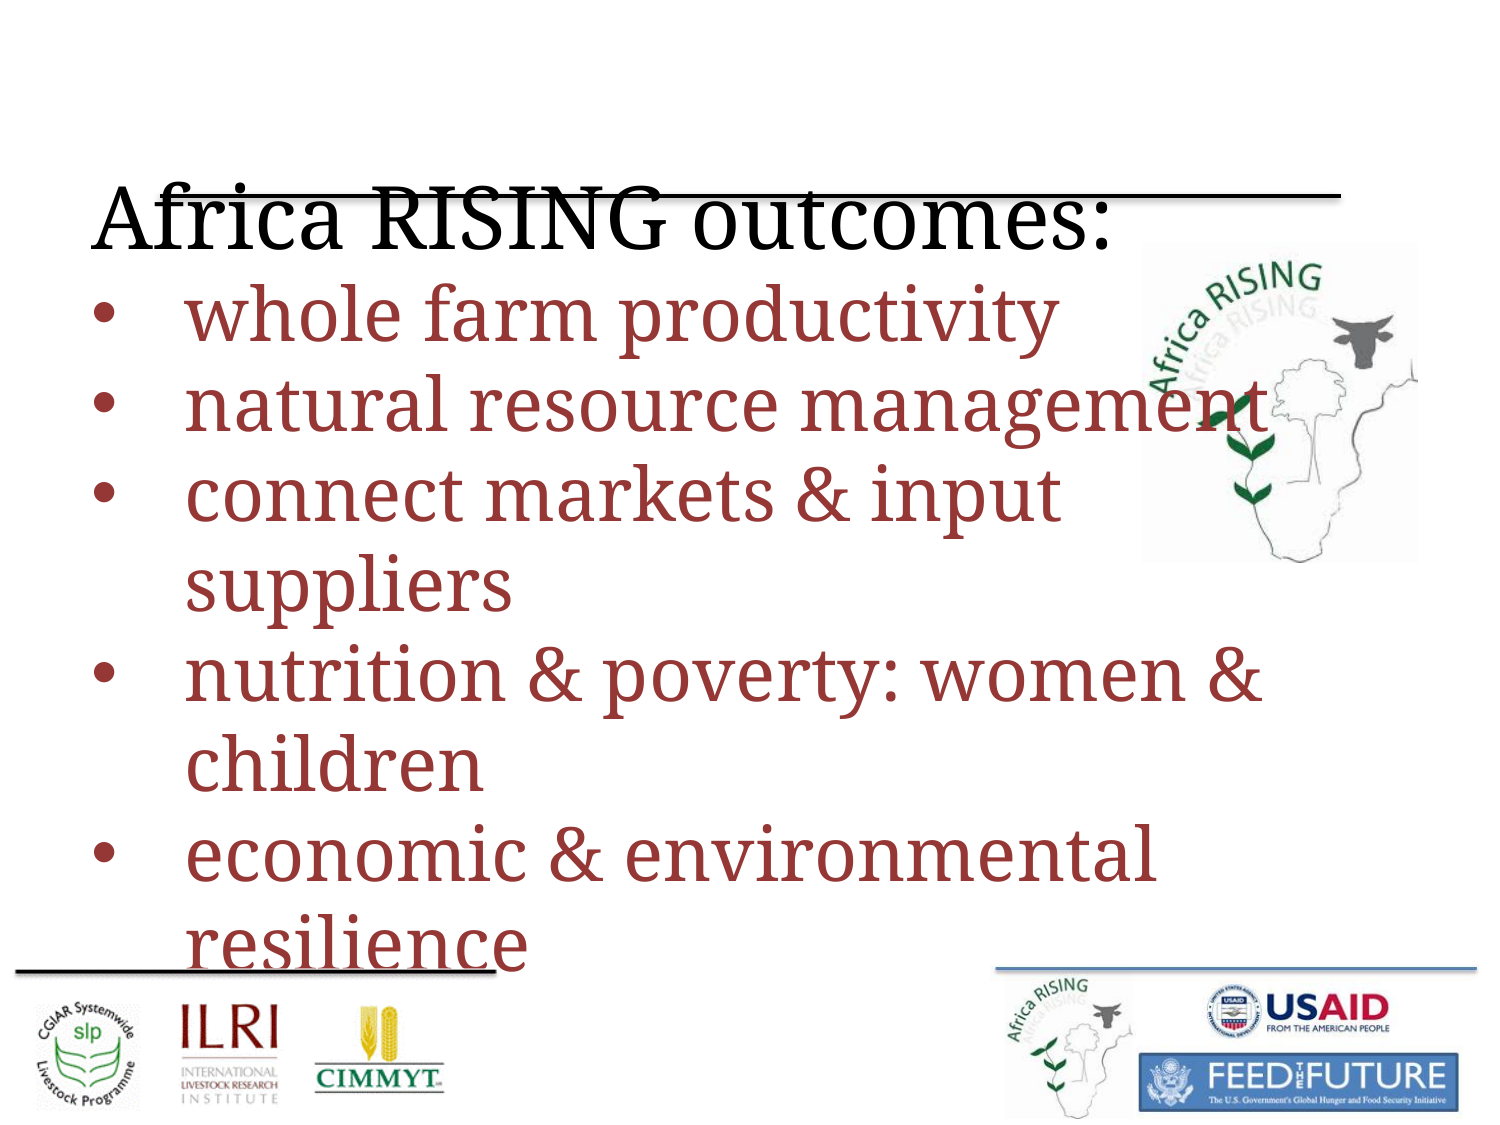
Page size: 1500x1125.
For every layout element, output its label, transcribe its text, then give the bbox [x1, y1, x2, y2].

picture [1141, 241, 1418, 563]
picture [10, 966, 503, 1111]
picture [990, 963, 1483, 1119]
text_box Africa RISING outcomes: whole farm productivity natural resource management connect markets & input suppliers nutrition & poverty: women & children economic & environmental resilience [91, 267, 1388, 882]
